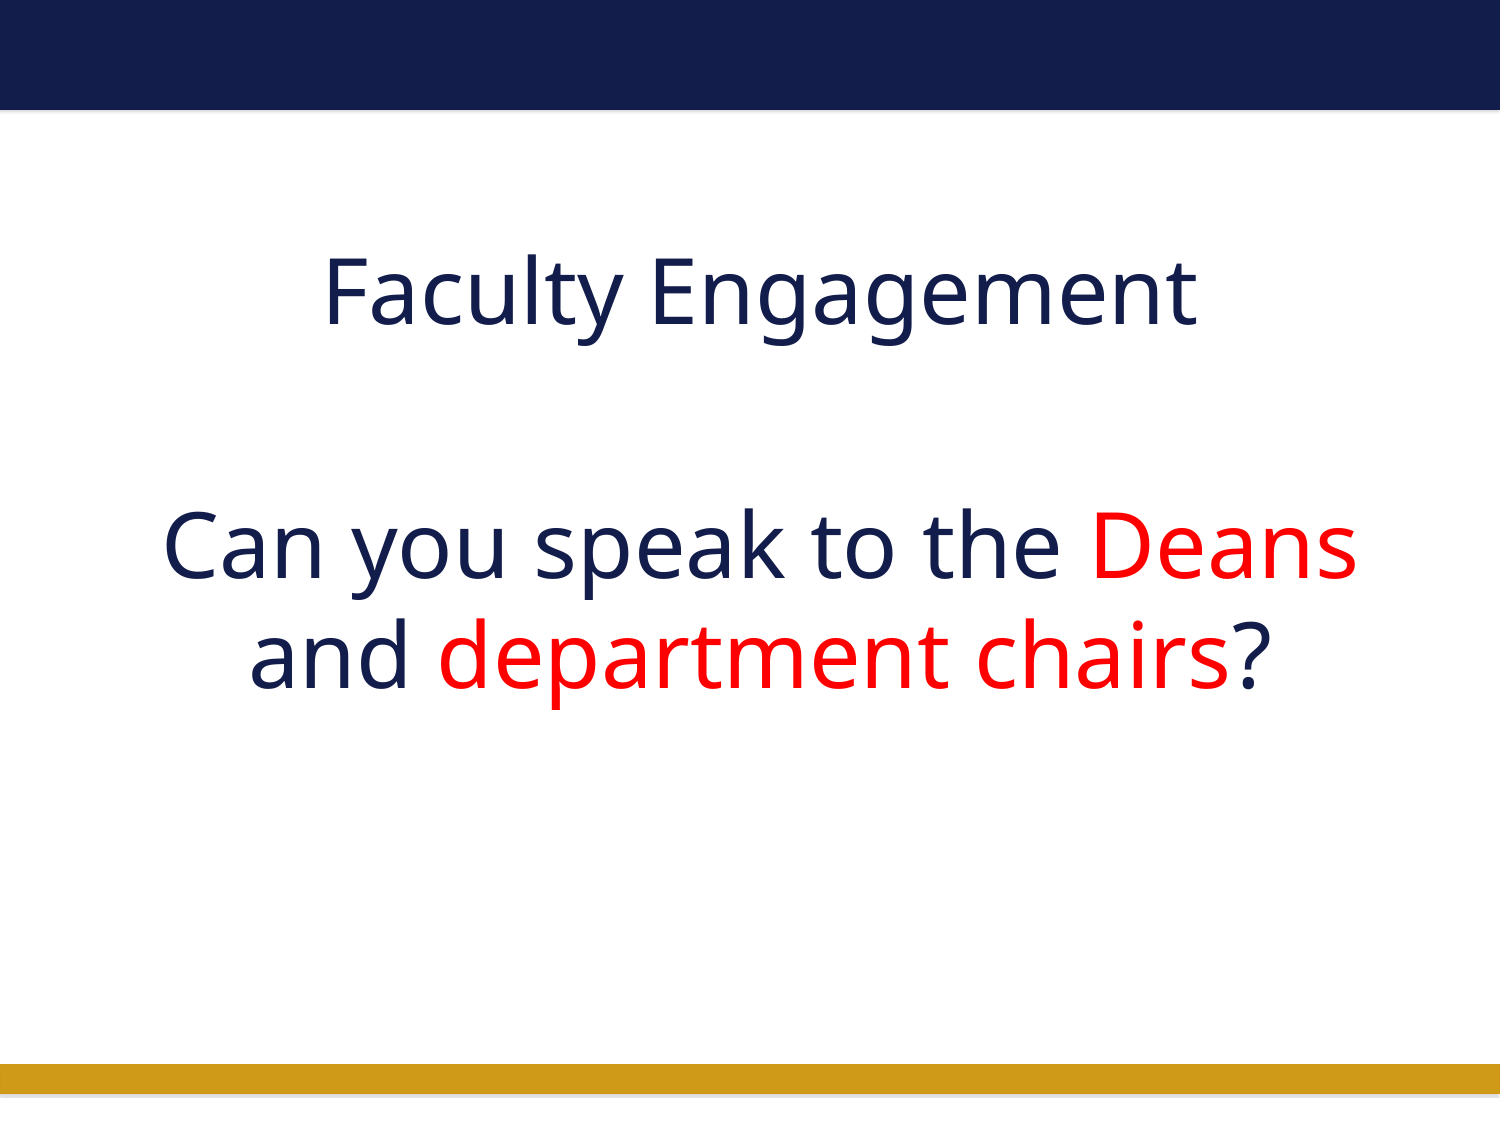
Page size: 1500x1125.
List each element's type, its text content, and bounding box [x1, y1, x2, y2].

title Faculty Engagement [95, 173, 1425, 402]
list Can you speak to the Deans and department chairs? [95, 479, 1425, 850]
